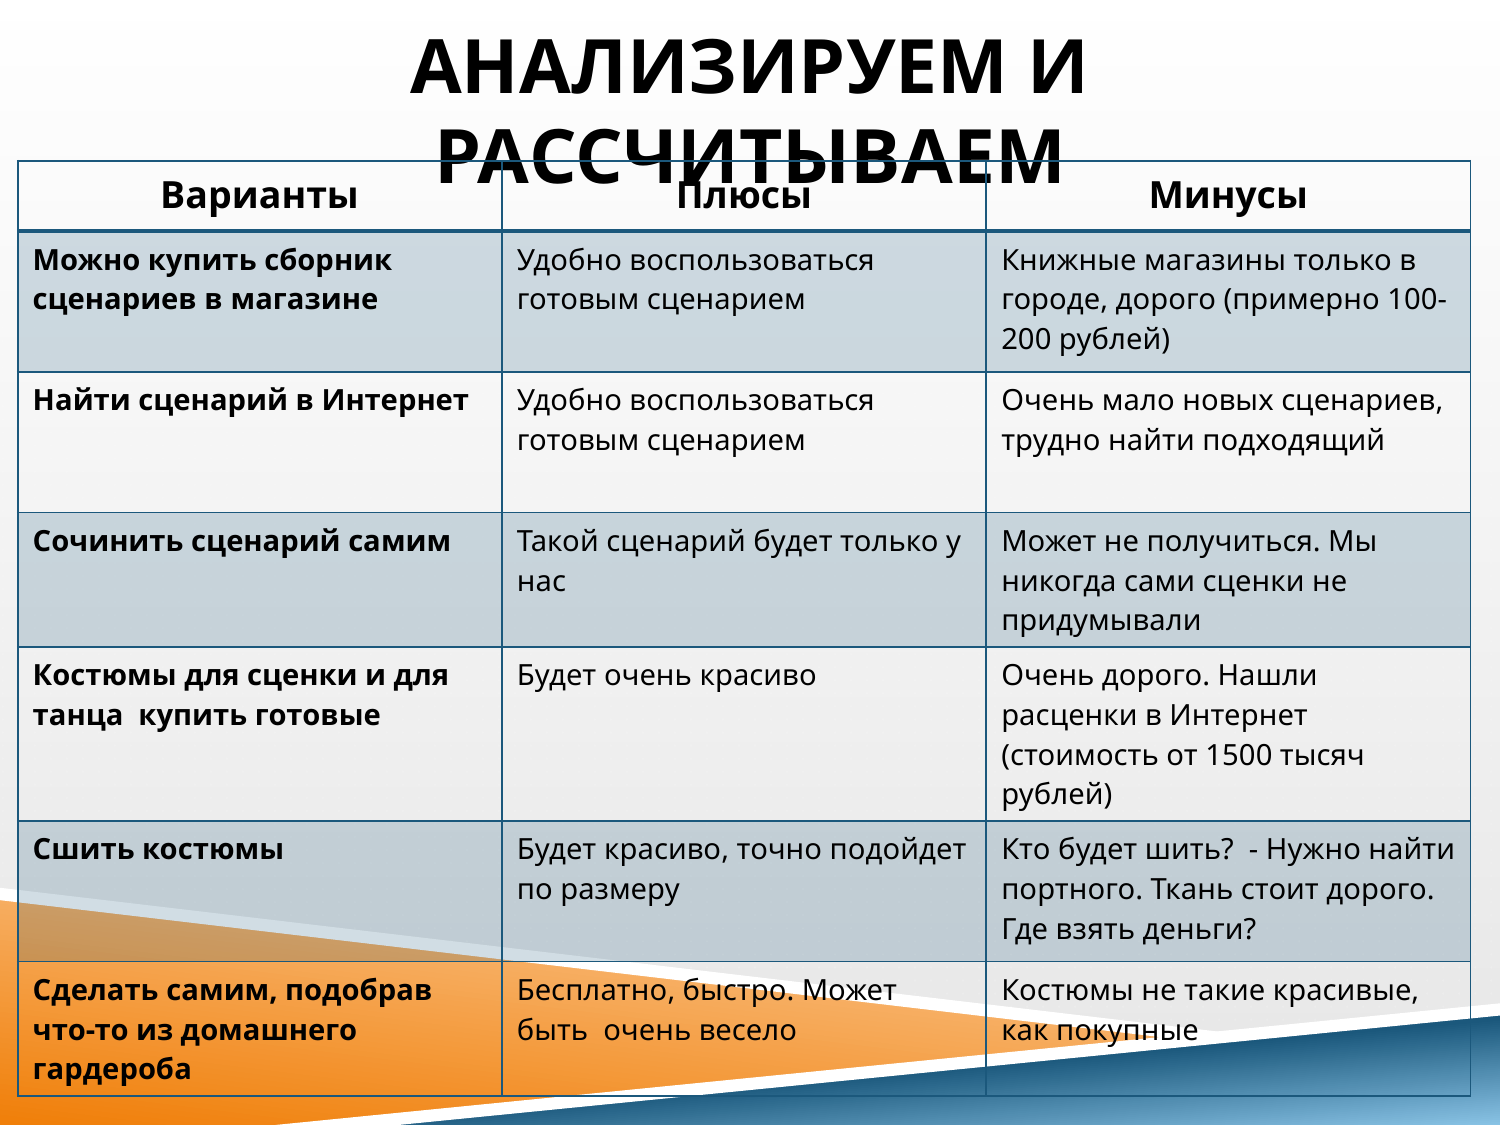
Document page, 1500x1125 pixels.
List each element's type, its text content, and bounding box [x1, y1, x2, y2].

table_cell Бесплатно, быстро. Может быть очень весело [503, 962, 985, 1095]
table_cell Удобно воспользоваться готовым сценарием [503, 233, 985, 371]
table_cell Костюмы для сценки и для танца купить готовые [19, 648, 501, 820]
table_header Варианты [19, 162, 501, 229]
table_cell Очень мало новых сценариев, трудно найти подходящий [987, 373, 1470, 512]
table_cell Кто будет шить? - Нужно найти портного. Ткань стоит дорого. Где взять деньги? [987, 822, 1470, 961]
table_cell Можно купить сборник сценариев в магазине [19, 233, 501, 371]
table_cell Сделать самим, подобрав что-то из домашнего гардероба [19, 962, 501, 1095]
table_cell Будет красиво, точно подойдет по размеру [503, 822, 985, 961]
table_cell Очень дорого. Нашли расценки в Интернет (стоимость от 1500 тысяч рублей) [987, 648, 1470, 820]
table_cell Будет очень красиво [503, 648, 985, 820]
table_cell Костюмы не такие красивые, как покупные [987, 962, 1470, 1095]
table_cell Сочинить сценарий самим [19, 513, 501, 646]
table_header Минусы [987, 162, 1470, 229]
table_cell Сшить костюмы [19, 822, 501, 961]
table_cell Может не получиться. Мы никогда сами сценки не придумывали [987, 513, 1470, 646]
table_cell Такой сценарий будет только у нас [503, 513, 985, 646]
table_cell Удобно воспользоваться готовым сценарием [503, 373, 985, 512]
table_cell Книжные магазины только в городе, дорого (примерно 100-200 рублей) [987, 233, 1470, 371]
table_header Плюсы [503, 162, 985, 229]
table_cell Найти сценарий в Интернет [19, 373, 501, 512]
title Анализируем и рассчитываем [112, 45, 1388, 160]
